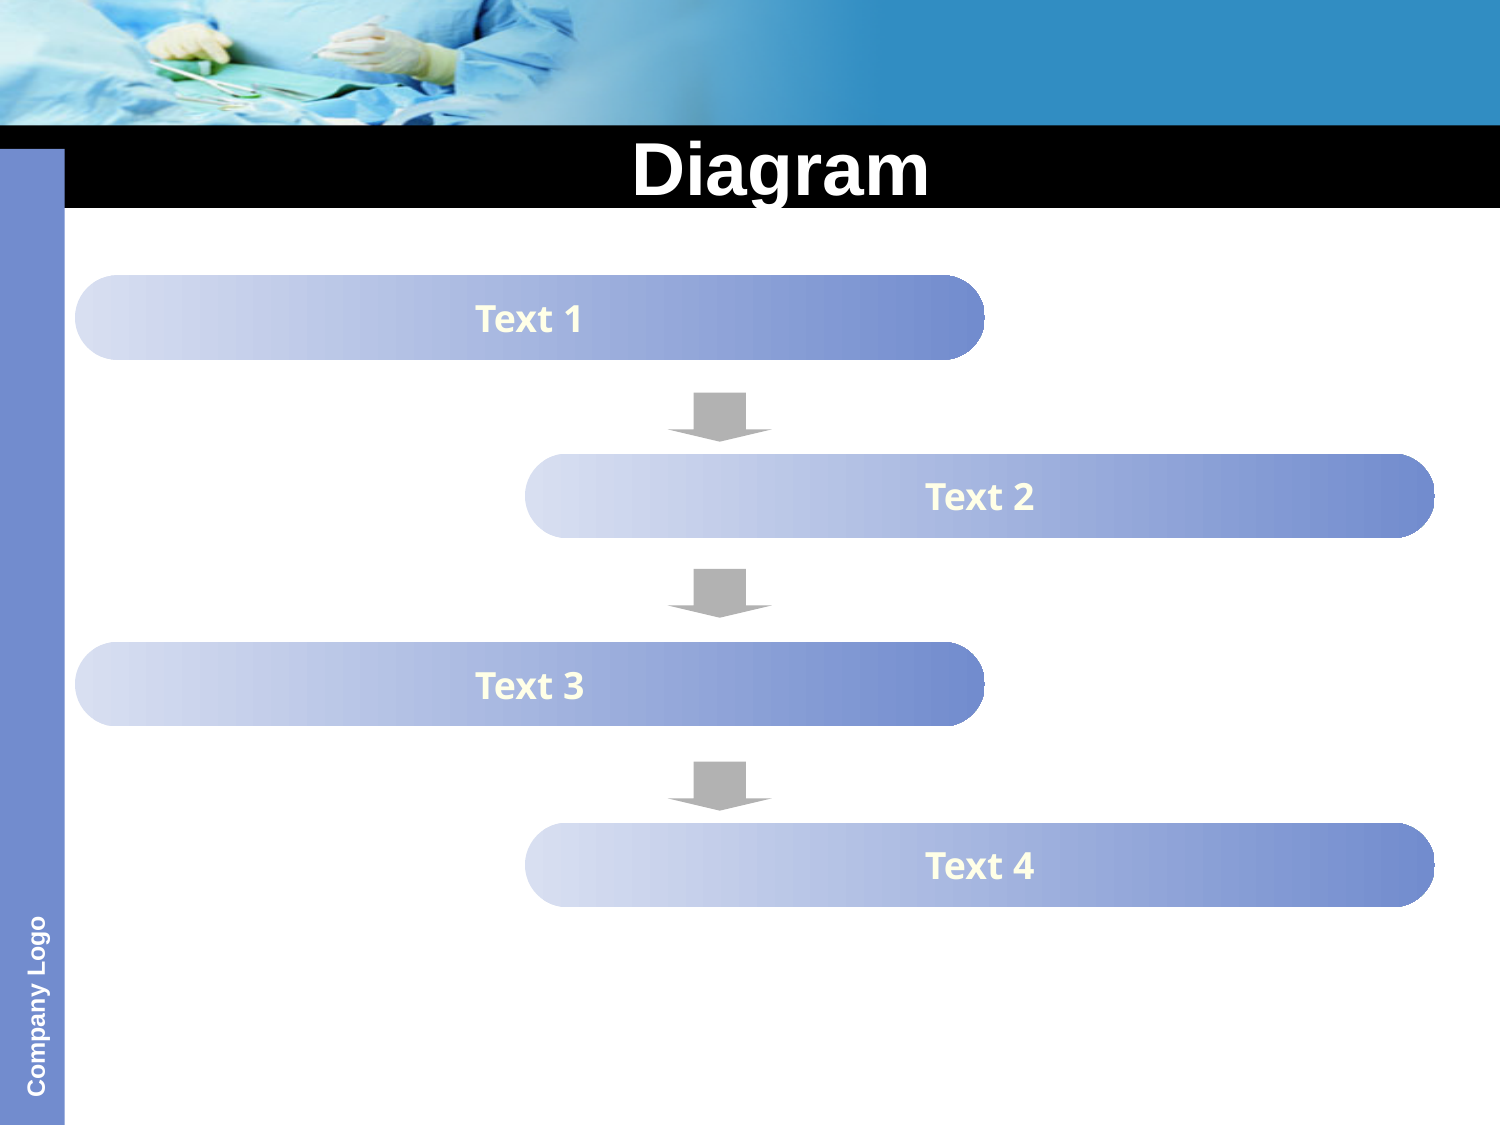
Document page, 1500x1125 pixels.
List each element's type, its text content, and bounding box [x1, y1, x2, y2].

picture [0, 0, 1500, 125]
text_box Text 1 [74, 275, 985, 360]
text_box Text 4 [524, 822, 1435, 908]
text_box [667, 568, 772, 618]
text_box Text 3 [74, 641, 985, 727]
text_box [667, 392, 772, 442]
text_box Text 2 [524, 453, 1435, 539]
text_box [667, 761, 772, 811]
title Diagram [62, 124, 1500, 206]
